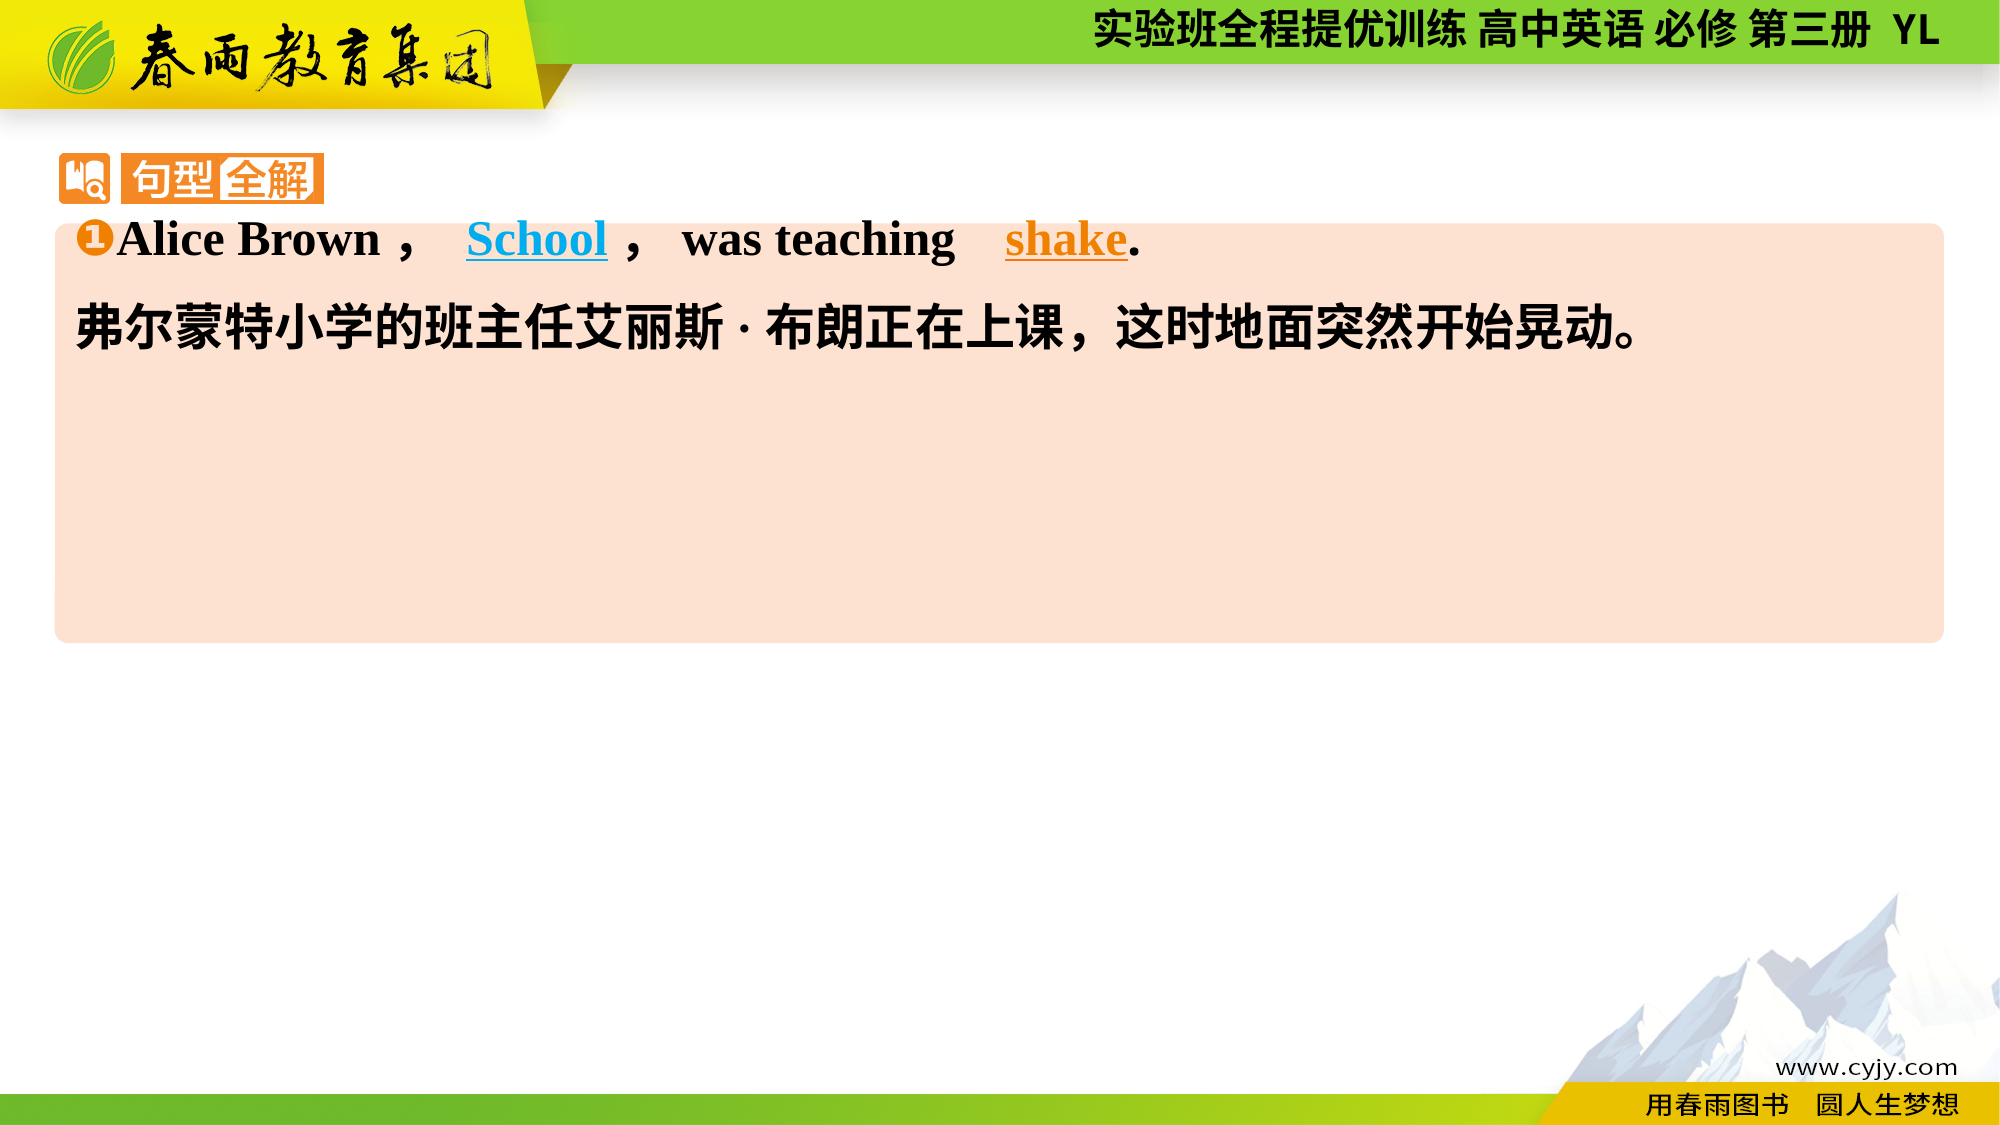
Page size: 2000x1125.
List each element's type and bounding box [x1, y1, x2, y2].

picture [0, 0, 2000, 1125]
text_box [54, 223, 1944, 644]
